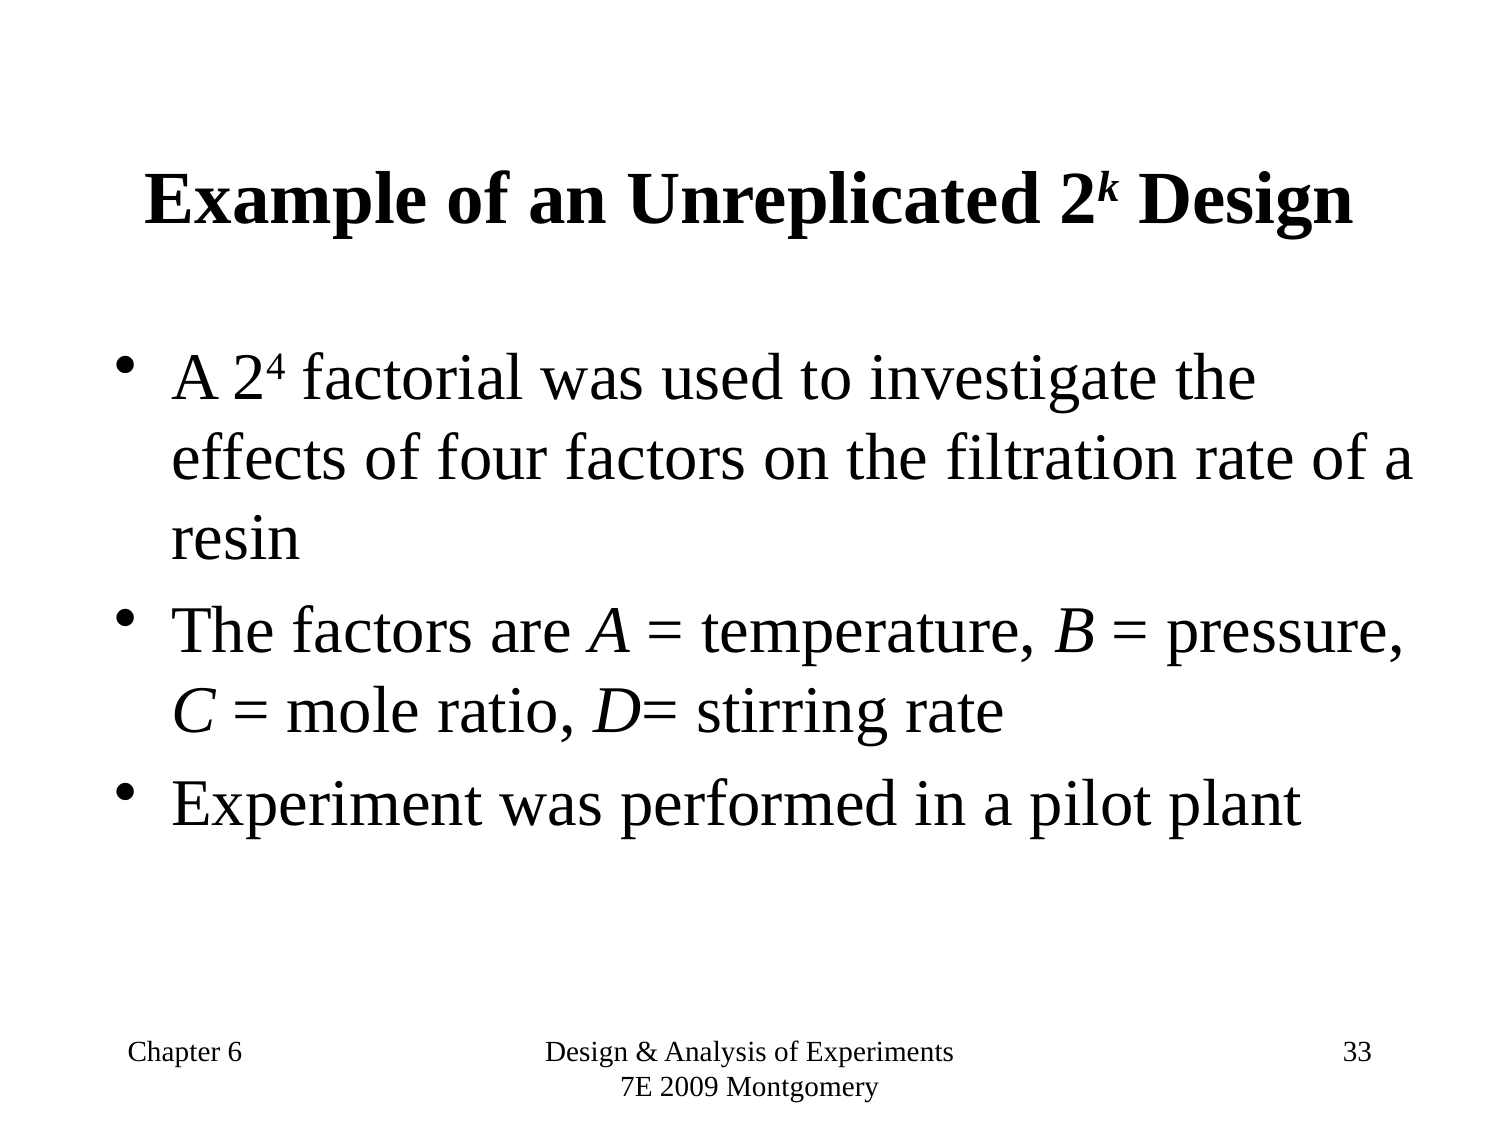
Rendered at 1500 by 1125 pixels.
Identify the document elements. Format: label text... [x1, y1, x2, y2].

slide_number 33 [1074, 1024, 1388, 1101]
slide_number Chapter 6 [112, 1024, 426, 1101]
footer Design & Analysis of Experiments 7E 2009 Montgomery [512, 1024, 988, 1101]
list A 24 factorial was used to investigate the effects of four factors on the filtration rate of a resin The factors are A = temperature, B = pressure, C = mole ratio, D= stirring rate Experiment was performed in a pilot plant [99, 324, 1438, 1001]
title Example of an Unreplicated 2k Design [112, 99, 1388, 288]
